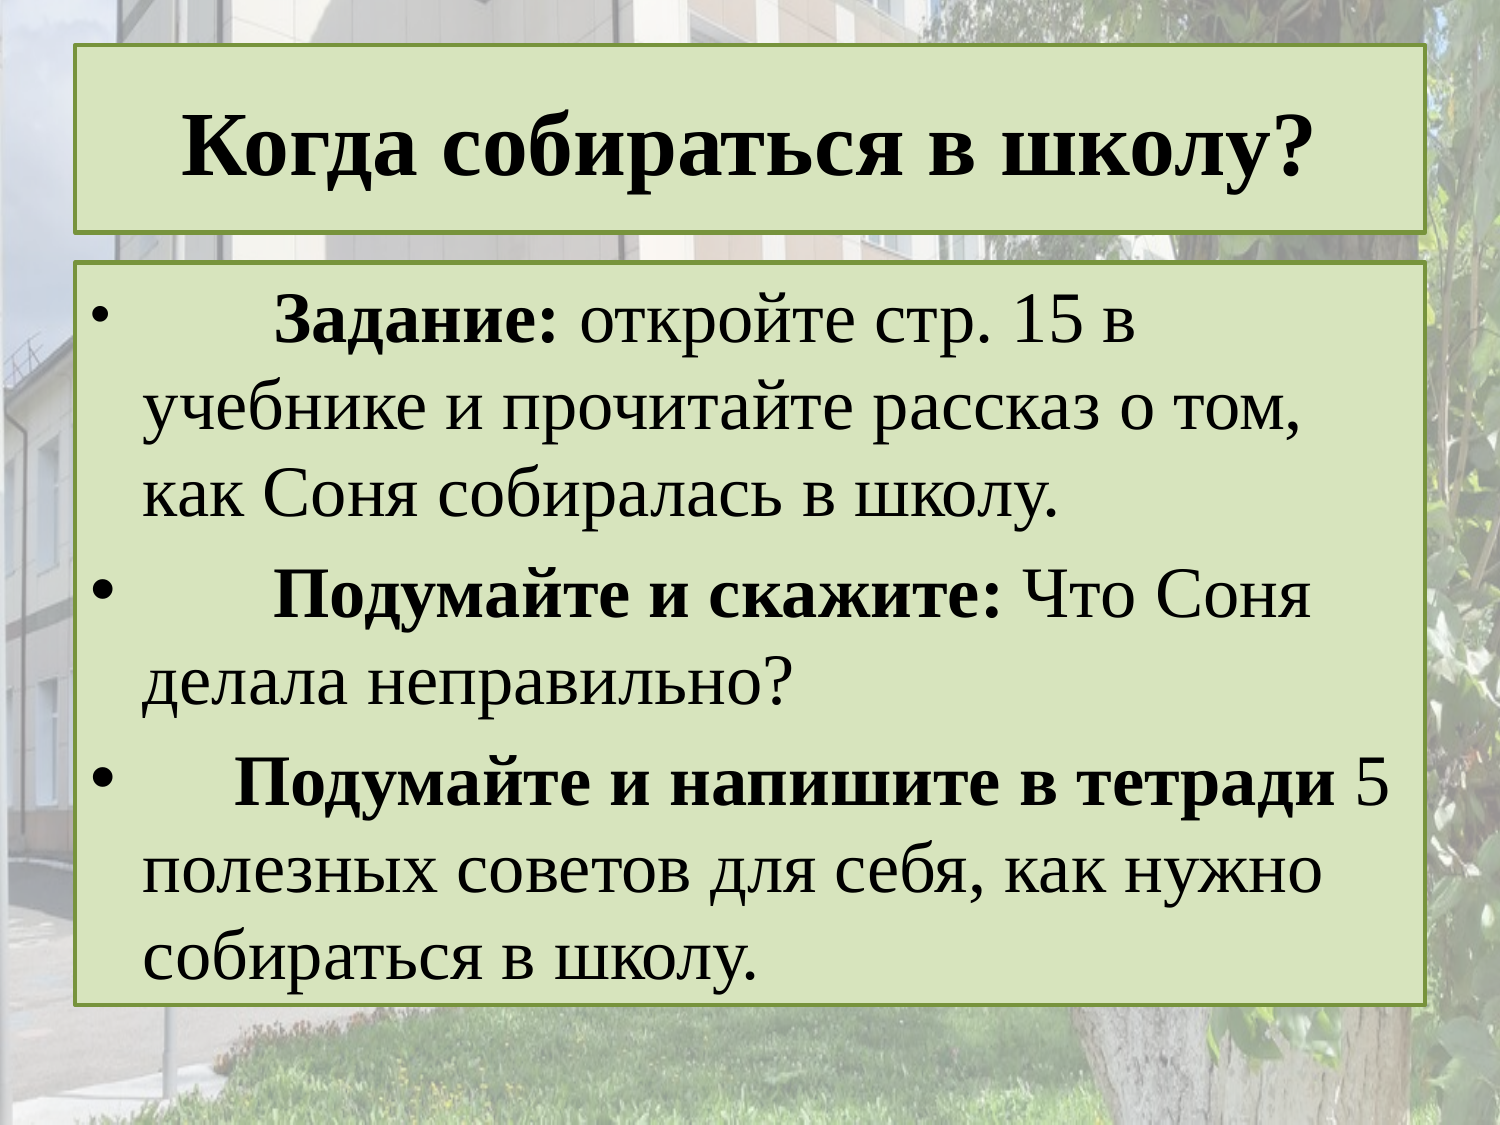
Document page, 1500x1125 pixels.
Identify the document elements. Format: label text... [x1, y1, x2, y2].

title Когда собираться в школу? [75, 45, 1425, 233]
list Задание: откройте стр. 15 в учебнике и прочитайте рассказ о том, как Соня собиралась в школу. Подумайте и скажите: Что Соня делала неправильно? Подумайте и напишите в тетради 5 полезных советов для себя, как нужно собираться в школу. [75, 262, 1425, 1005]
